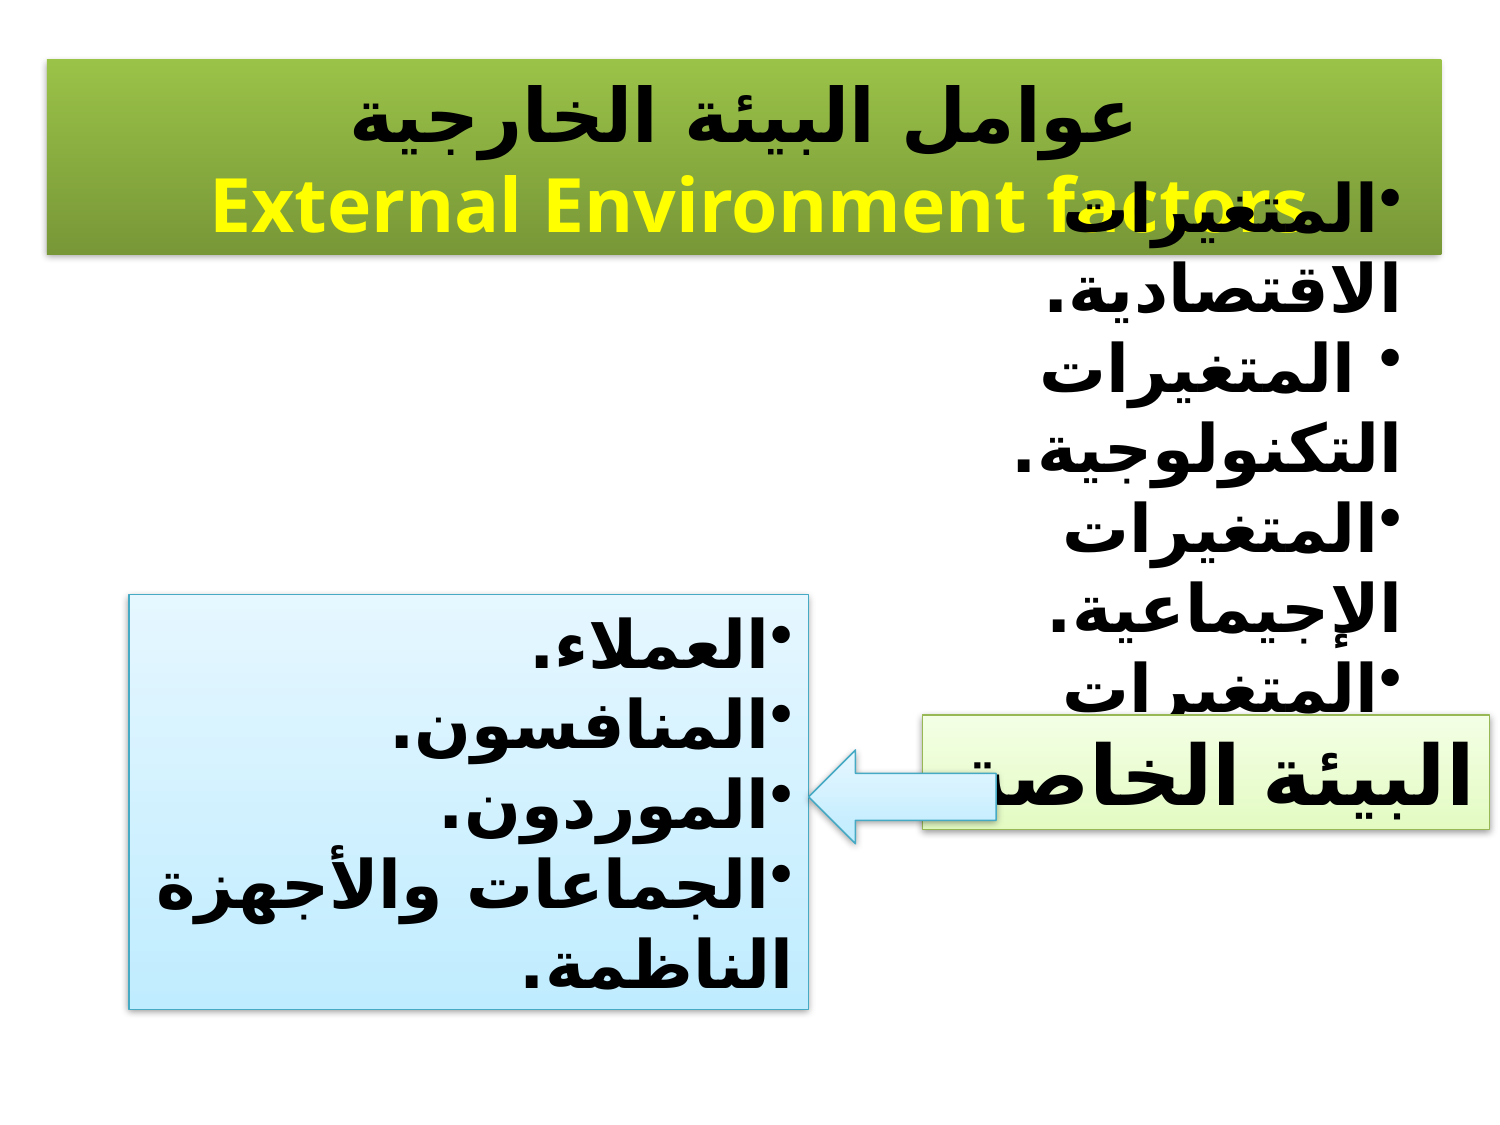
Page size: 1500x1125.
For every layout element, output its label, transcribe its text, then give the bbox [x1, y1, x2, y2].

text_box المتغيرات الاقتصادية. المتغيرات التكنولوجية. المتغيرات الإجيماعية. المتغيرات الحكومية. [761, 158, 1418, 633]
text_box عوامل البيئة الخارجية External Environment factors [46, 59, 1442, 255]
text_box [128, 632, 1417, 972]
